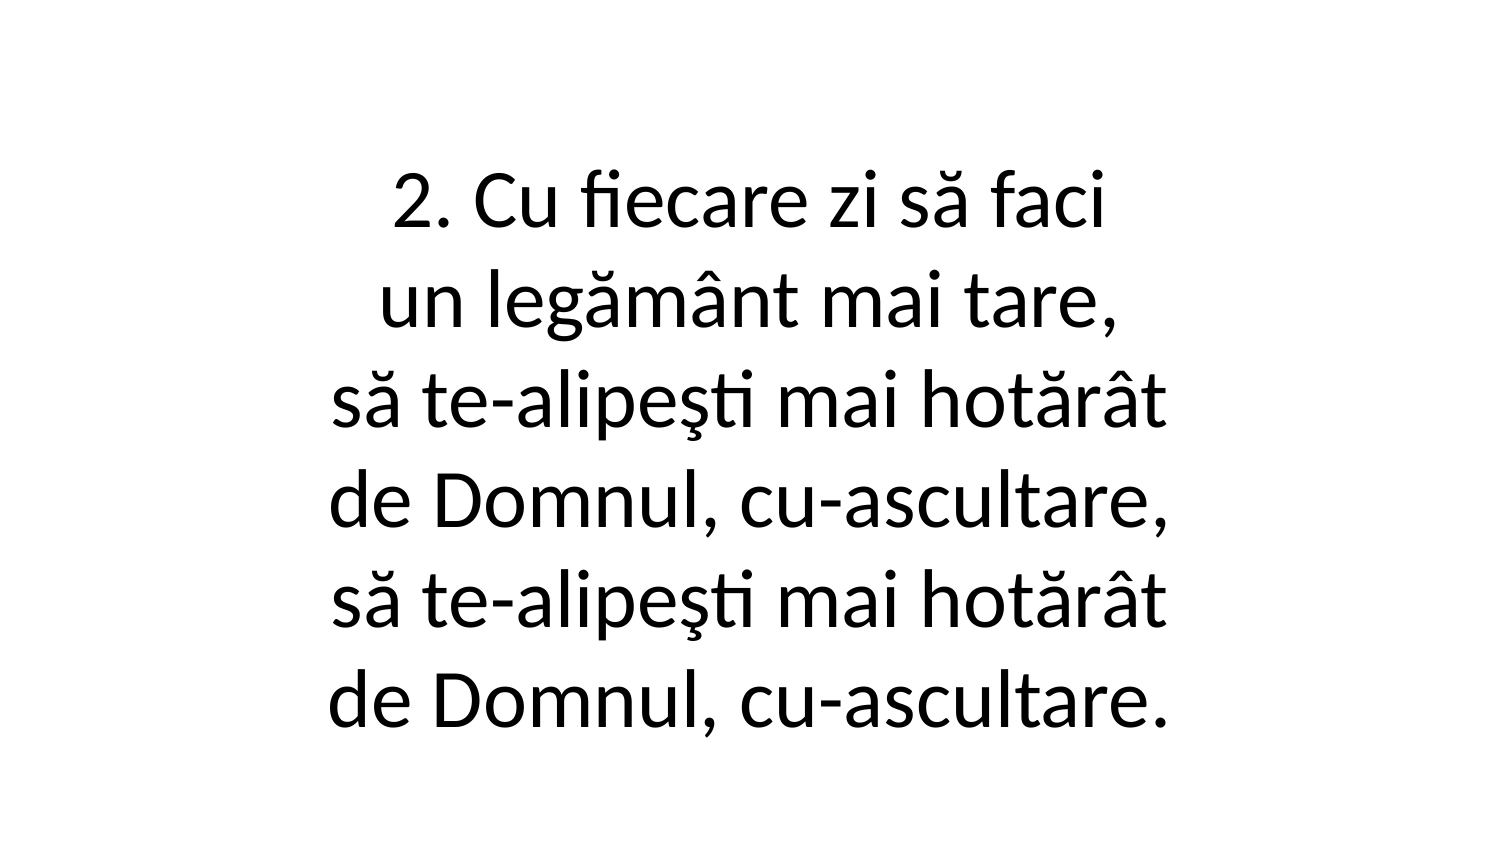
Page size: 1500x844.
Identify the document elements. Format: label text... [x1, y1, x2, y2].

text_box 2. Cu fiecare zi să faci un legământ mai tare, să te-alipeşti mai hotărât de Domnul, cu-ascultare, să te-alipeşti mai hotărât de Domnul, cu-ascultare. [313, 92, 1187, 752]
